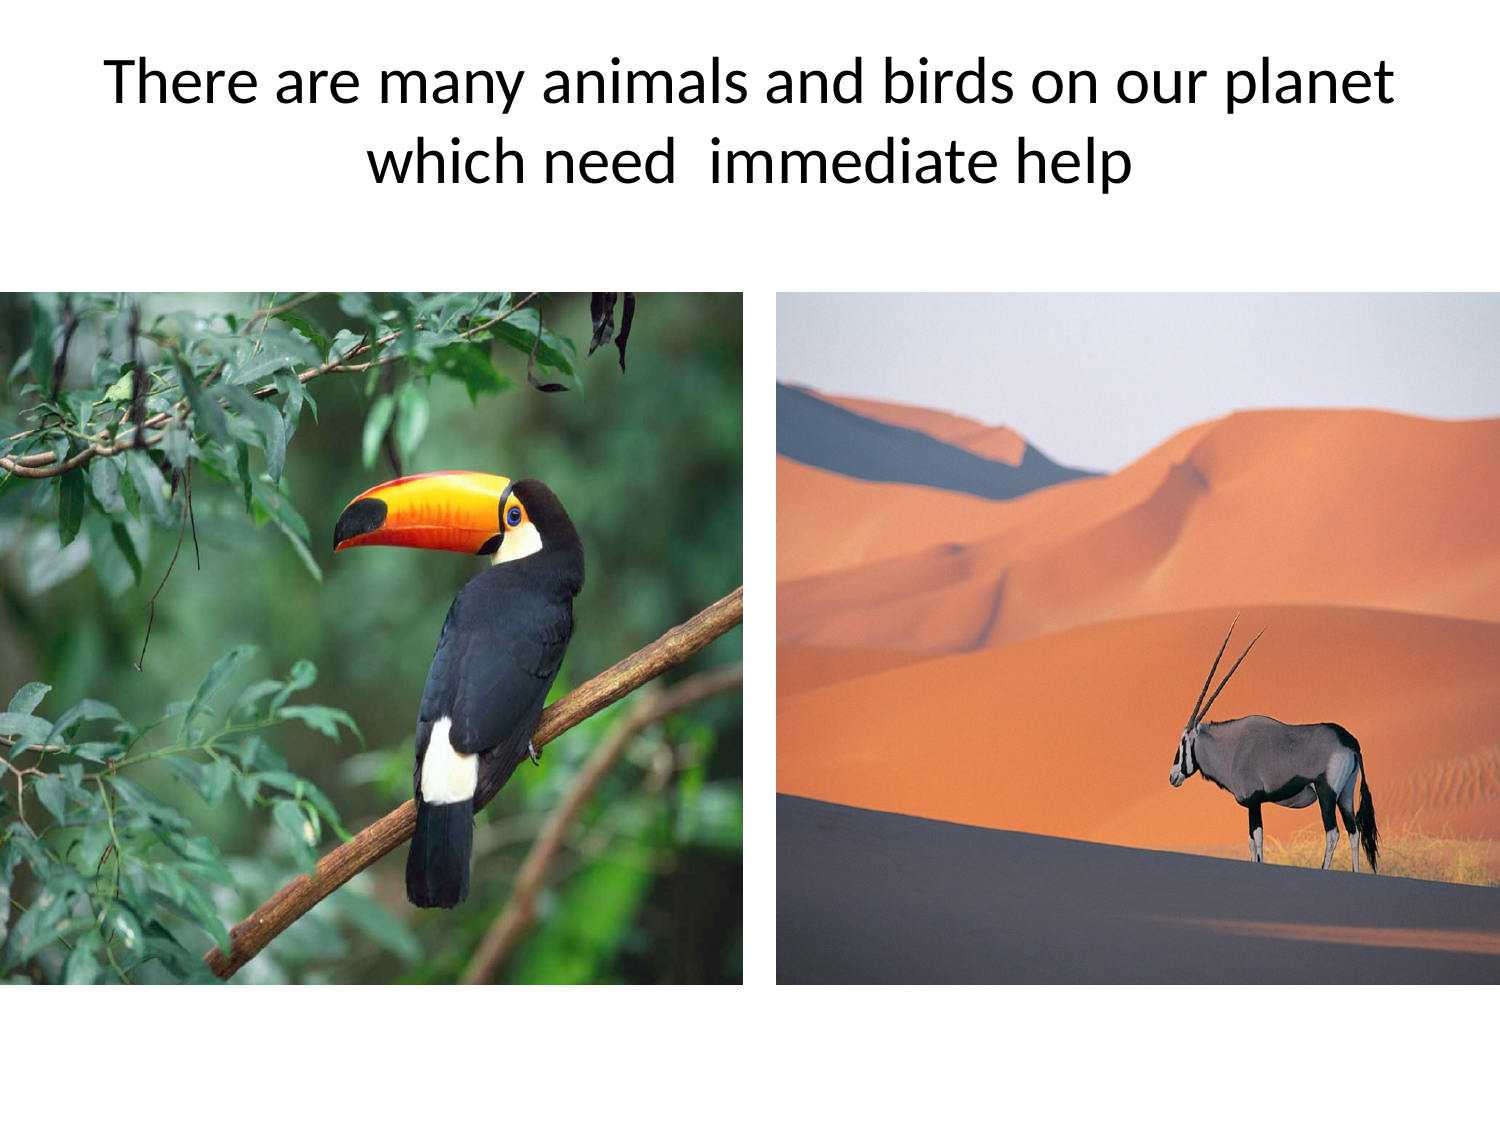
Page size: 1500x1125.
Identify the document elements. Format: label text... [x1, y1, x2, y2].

title There are many animals and birds on our planet which need immediate help [23, 23, 1477, 211]
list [776, 292, 1500, 985]
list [0, 292, 743, 985]
